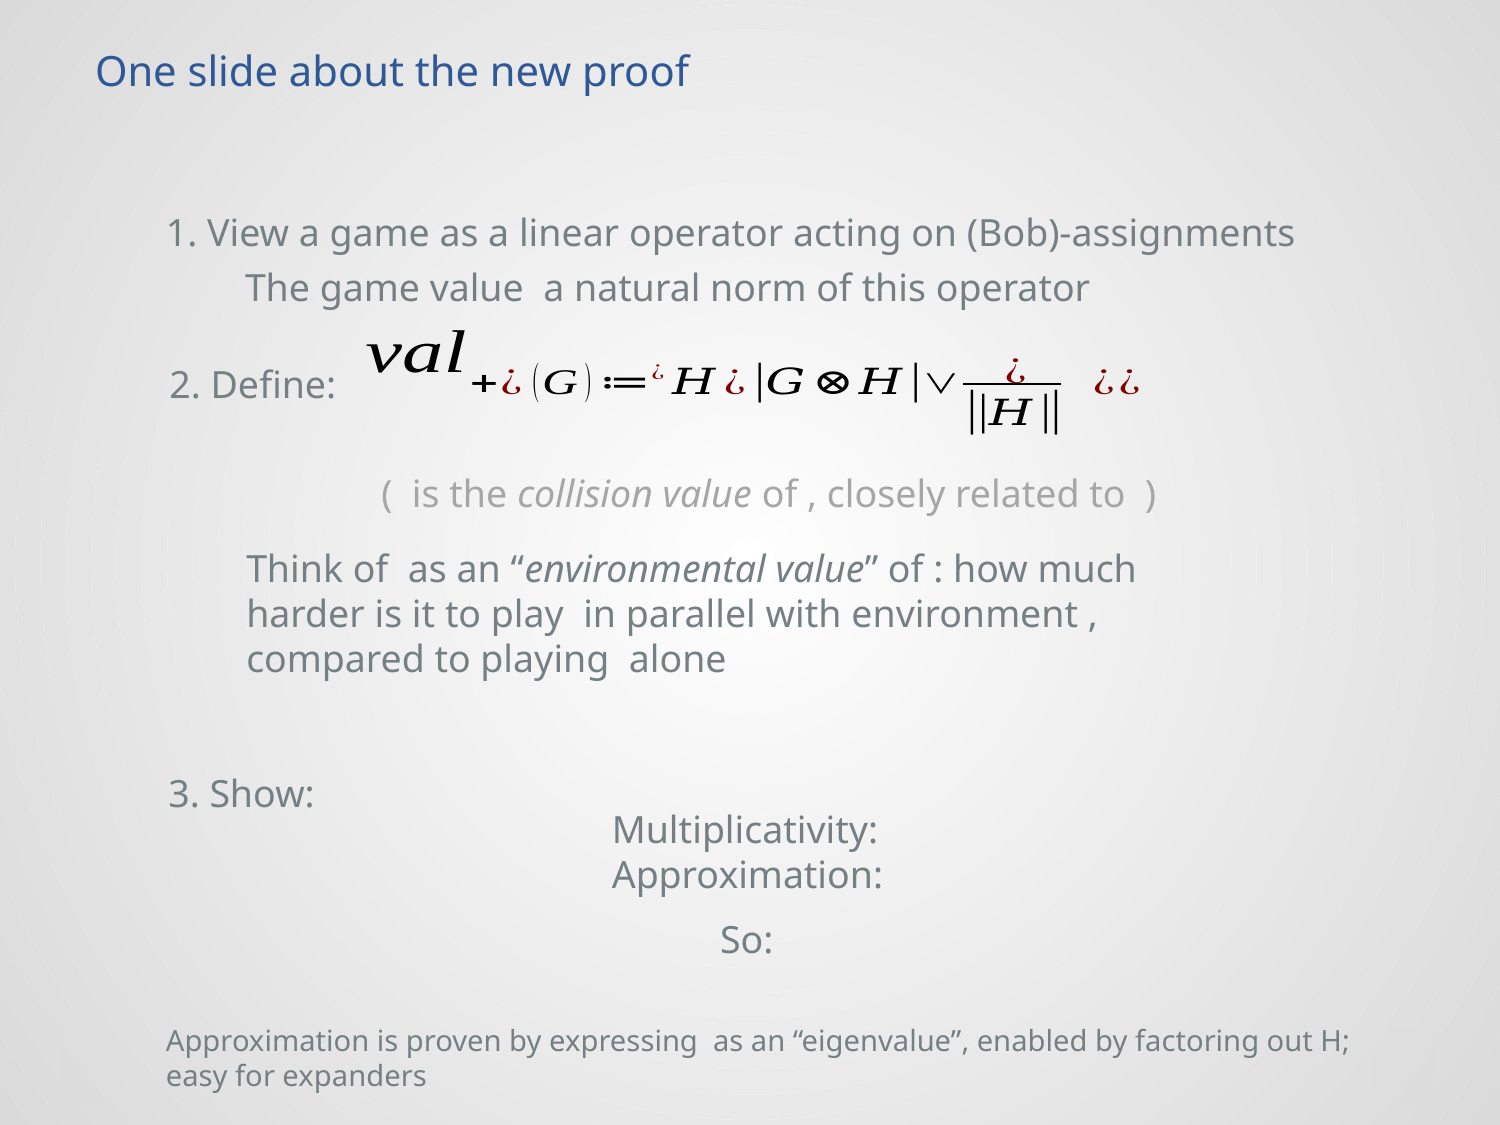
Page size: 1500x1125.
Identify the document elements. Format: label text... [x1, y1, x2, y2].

text_box 3. Show: [153, 762, 330, 823]
text_box 2. Define: [154, 353, 362, 414]
text_box One slide about the new proof [80, 37, 704, 103]
text_box 1. View a game as a linear operator acting on (Bob)-assignments [151, 201, 1400, 261]
